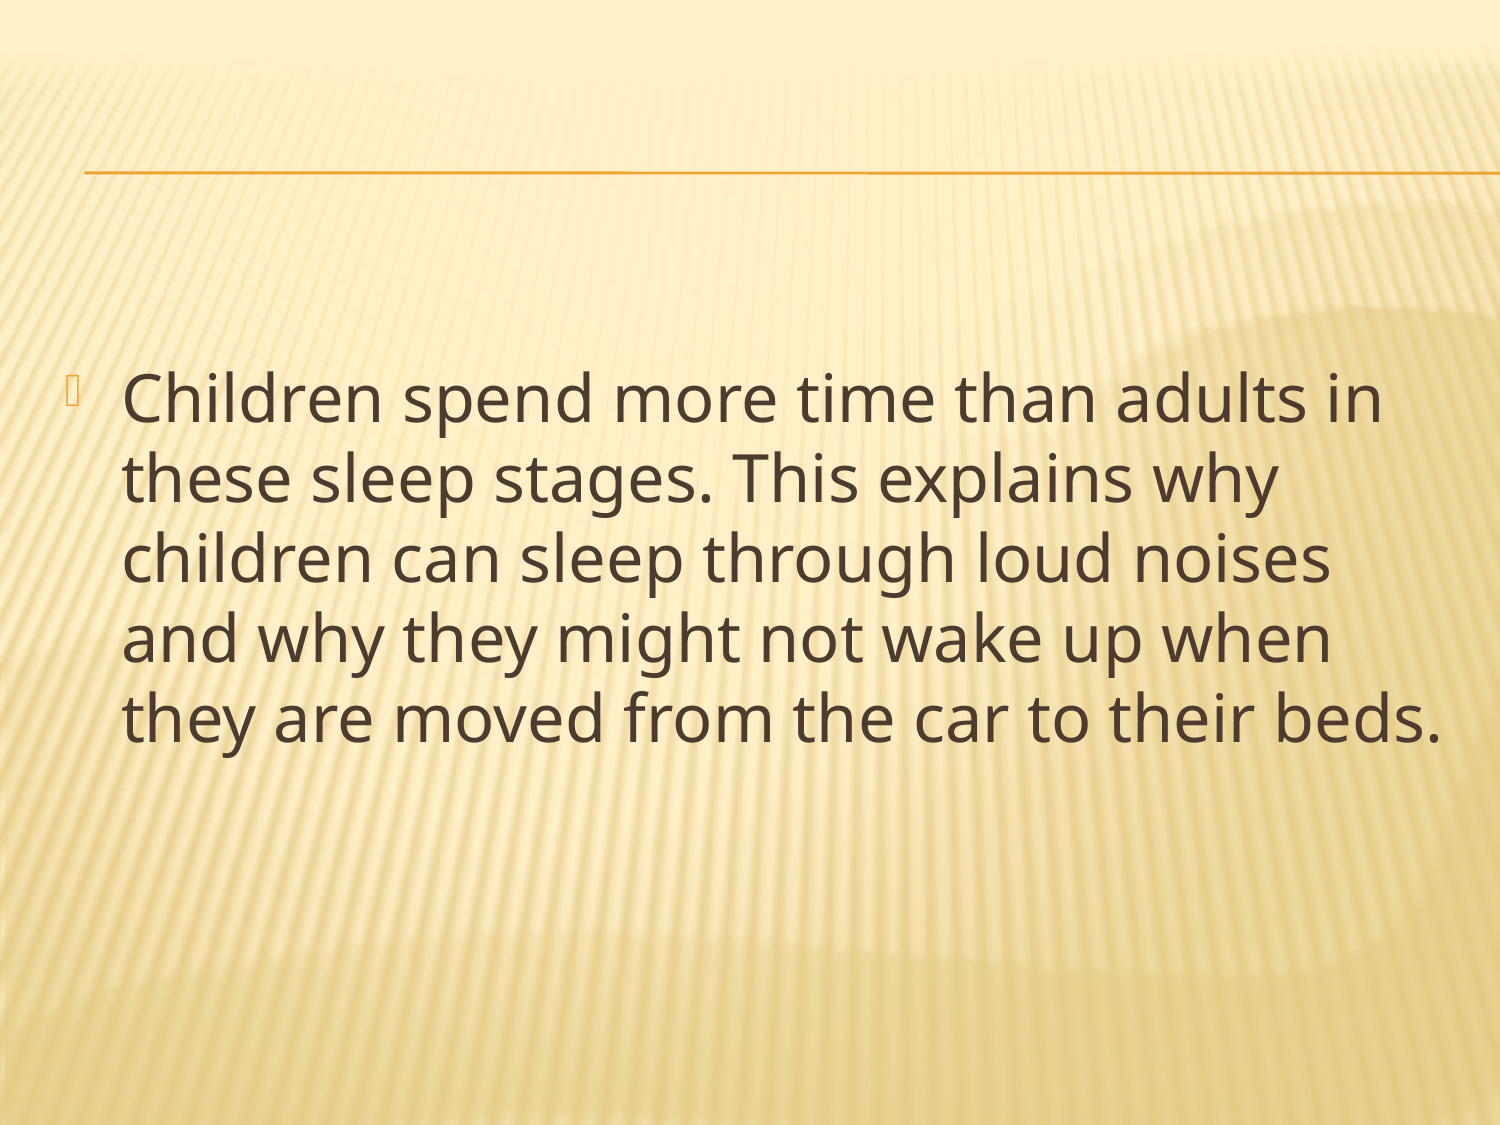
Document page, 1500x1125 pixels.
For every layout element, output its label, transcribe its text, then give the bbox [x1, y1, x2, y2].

list Children spend more time than adults in these sleep stages. This explains why children can sleep through loud noises and why they might not wake up when they are moved from the car to their beds. [50, 254, 1475, 998]
